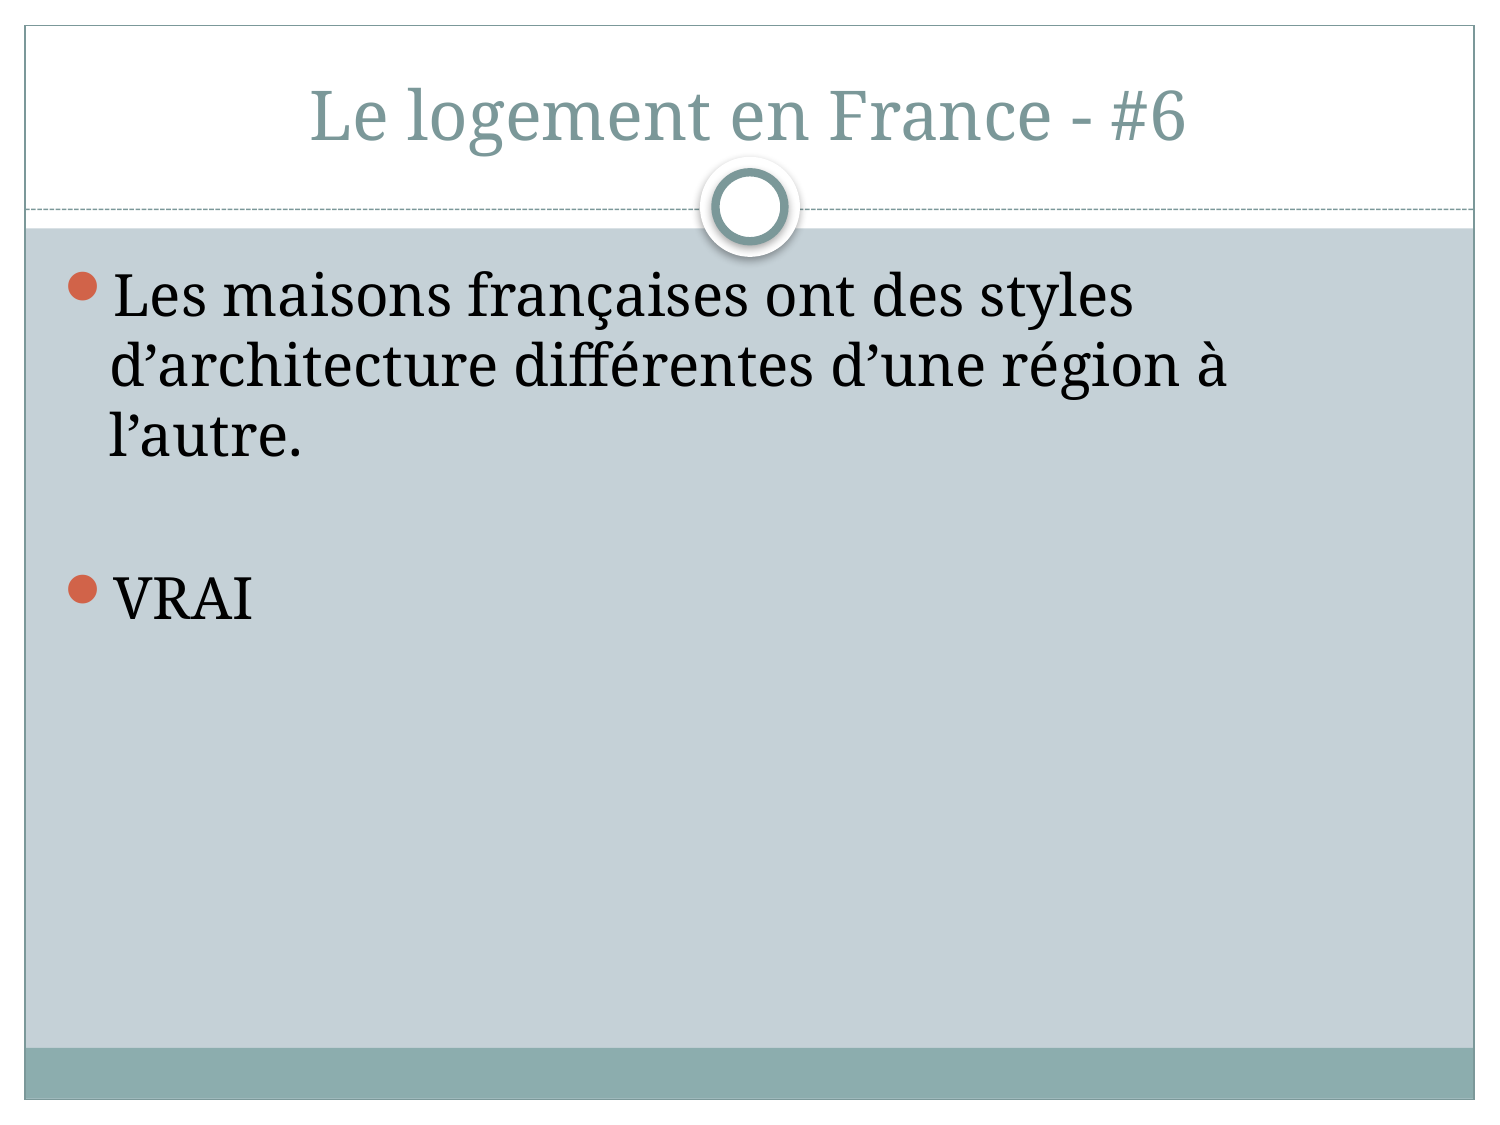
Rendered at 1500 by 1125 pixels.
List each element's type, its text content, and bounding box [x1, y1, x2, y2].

list Les maisons françaises ont des styles d’architecture différentes d’une région à l’autre. VRAI [49, 250, 1445, 1001]
title Le logement en France - #6 [49, 37, 1450, 162]
